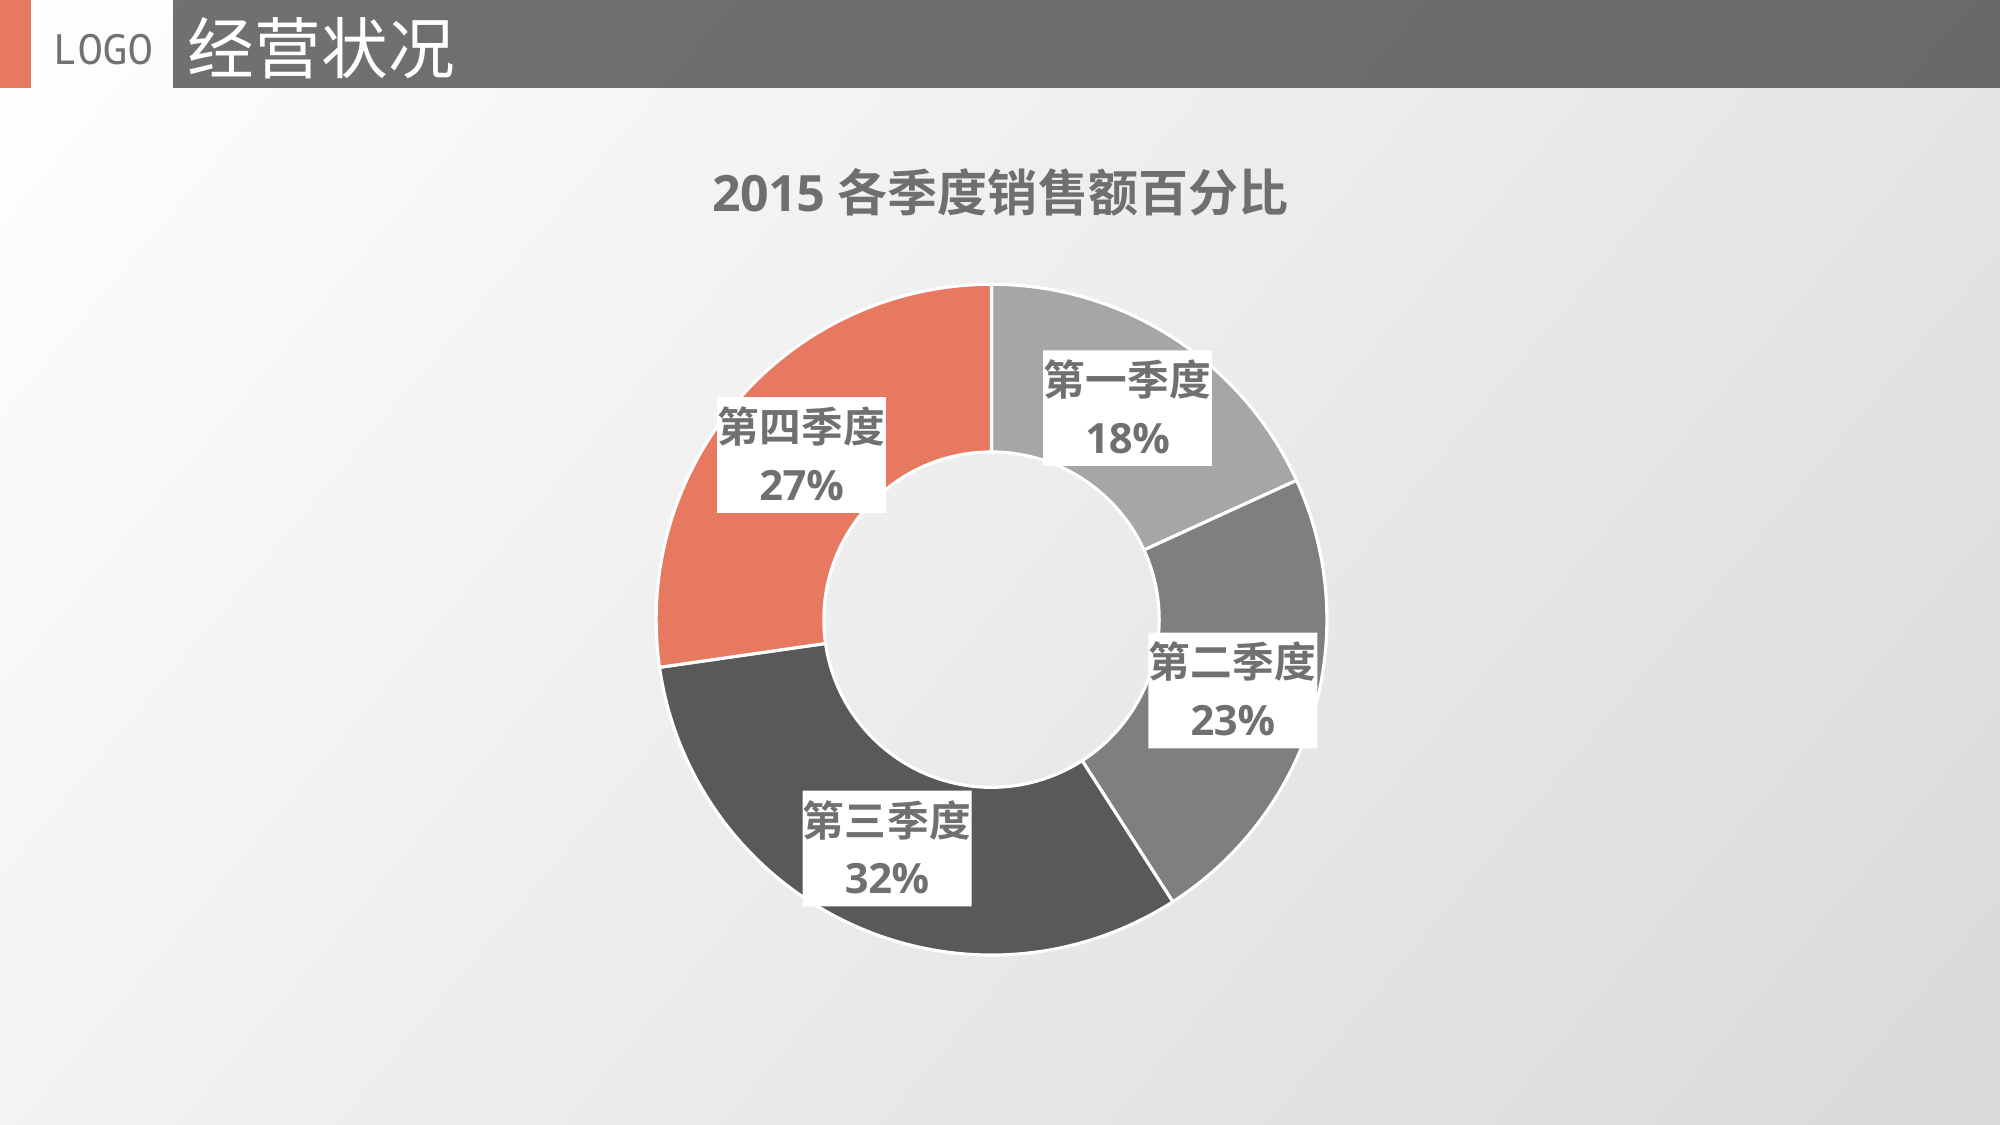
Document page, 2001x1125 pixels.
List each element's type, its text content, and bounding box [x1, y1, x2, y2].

text_box [767, 0, 2000, 89]
text_box [0, 0, 32, 89]
text_box 经营状况 [173, 0, 767, 95]
text_box LOGO [37, 15, 173, 81]
chart [333, 117, 1667, 1007]
